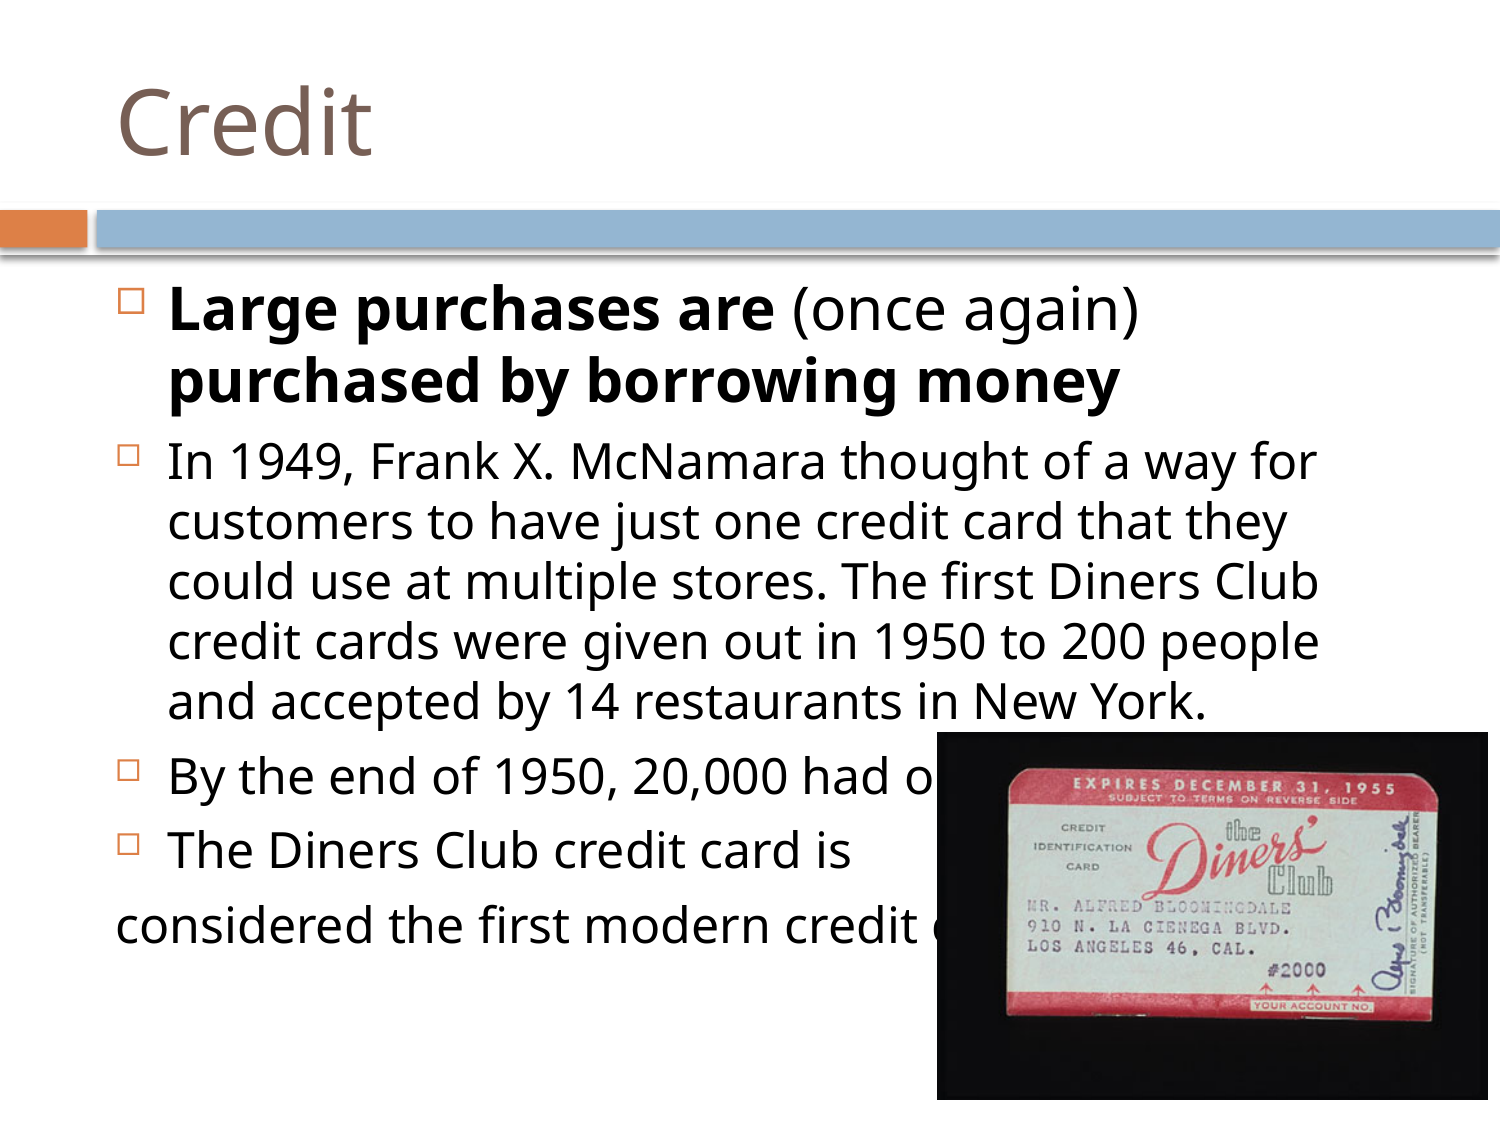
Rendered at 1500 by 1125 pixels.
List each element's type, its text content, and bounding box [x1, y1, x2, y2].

title Credit [100, 37, 1438, 200]
picture [937, 732, 1488, 1101]
list Large purchases are (once again) purchased by borrowing money In 1949, Frank X. McNamara thought of a way for customers to have just one credit card that they could use at multiple stores. The first Diners Club credit cards were given out in 1950 to 200 people and accepted by 14 restaurants in New York. By the end of 1950, 20,000 had one The Diners Club credit card is considered the first modern credit card. [100, 262, 1438, 1000]
